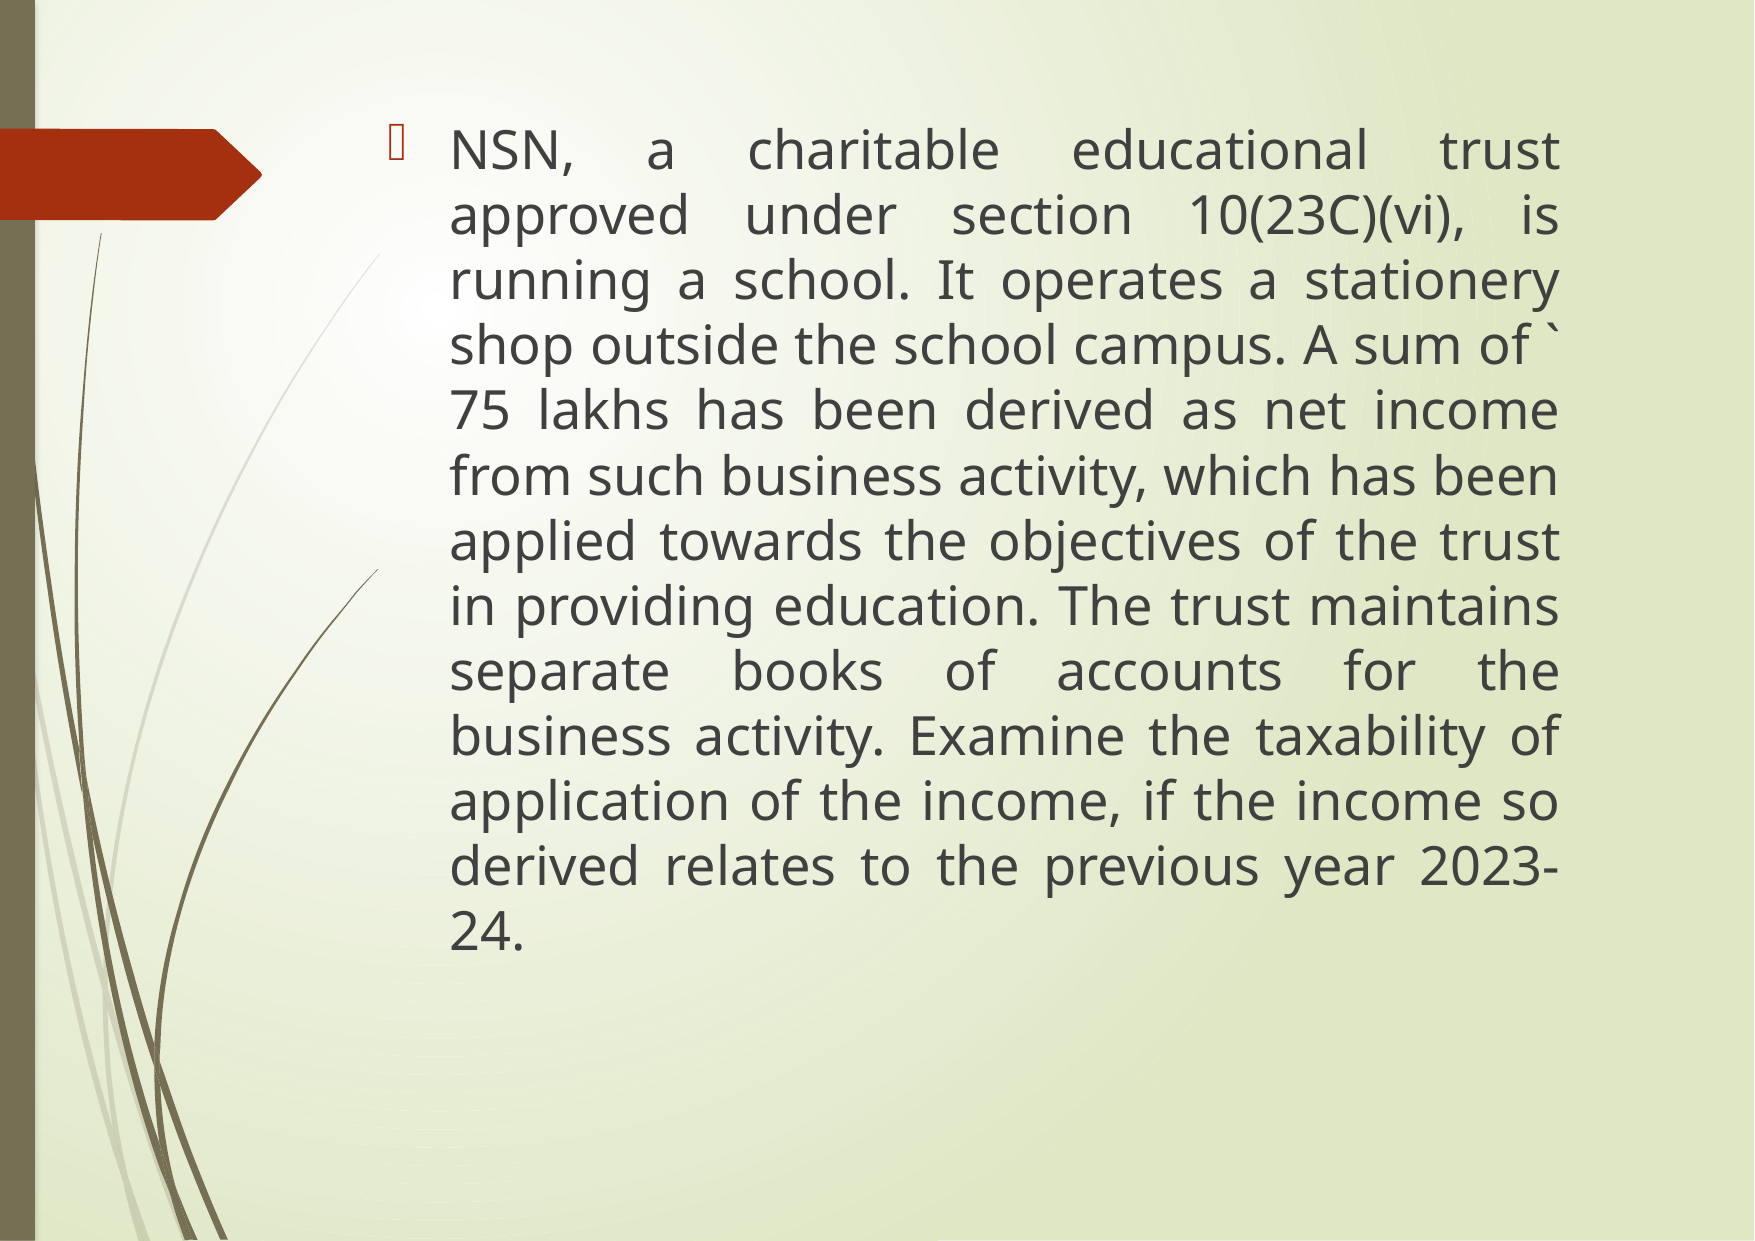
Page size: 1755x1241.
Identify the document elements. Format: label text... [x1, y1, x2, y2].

list NSN, a charitable educational trust approved under section 10(23C)(vi), is running a school. It operates a stationery shop outside the school campus. A sum of ` 75 lakhs has been derived as net income from such business activity, which has been applied towards the objectives of the trust in providing education. The trust maintains separate books of accounts for the business activity. Examine the taxability of application of the income, if the income so derived relates to the previous year 2023-24. [372, 107, 1578, 1070]
